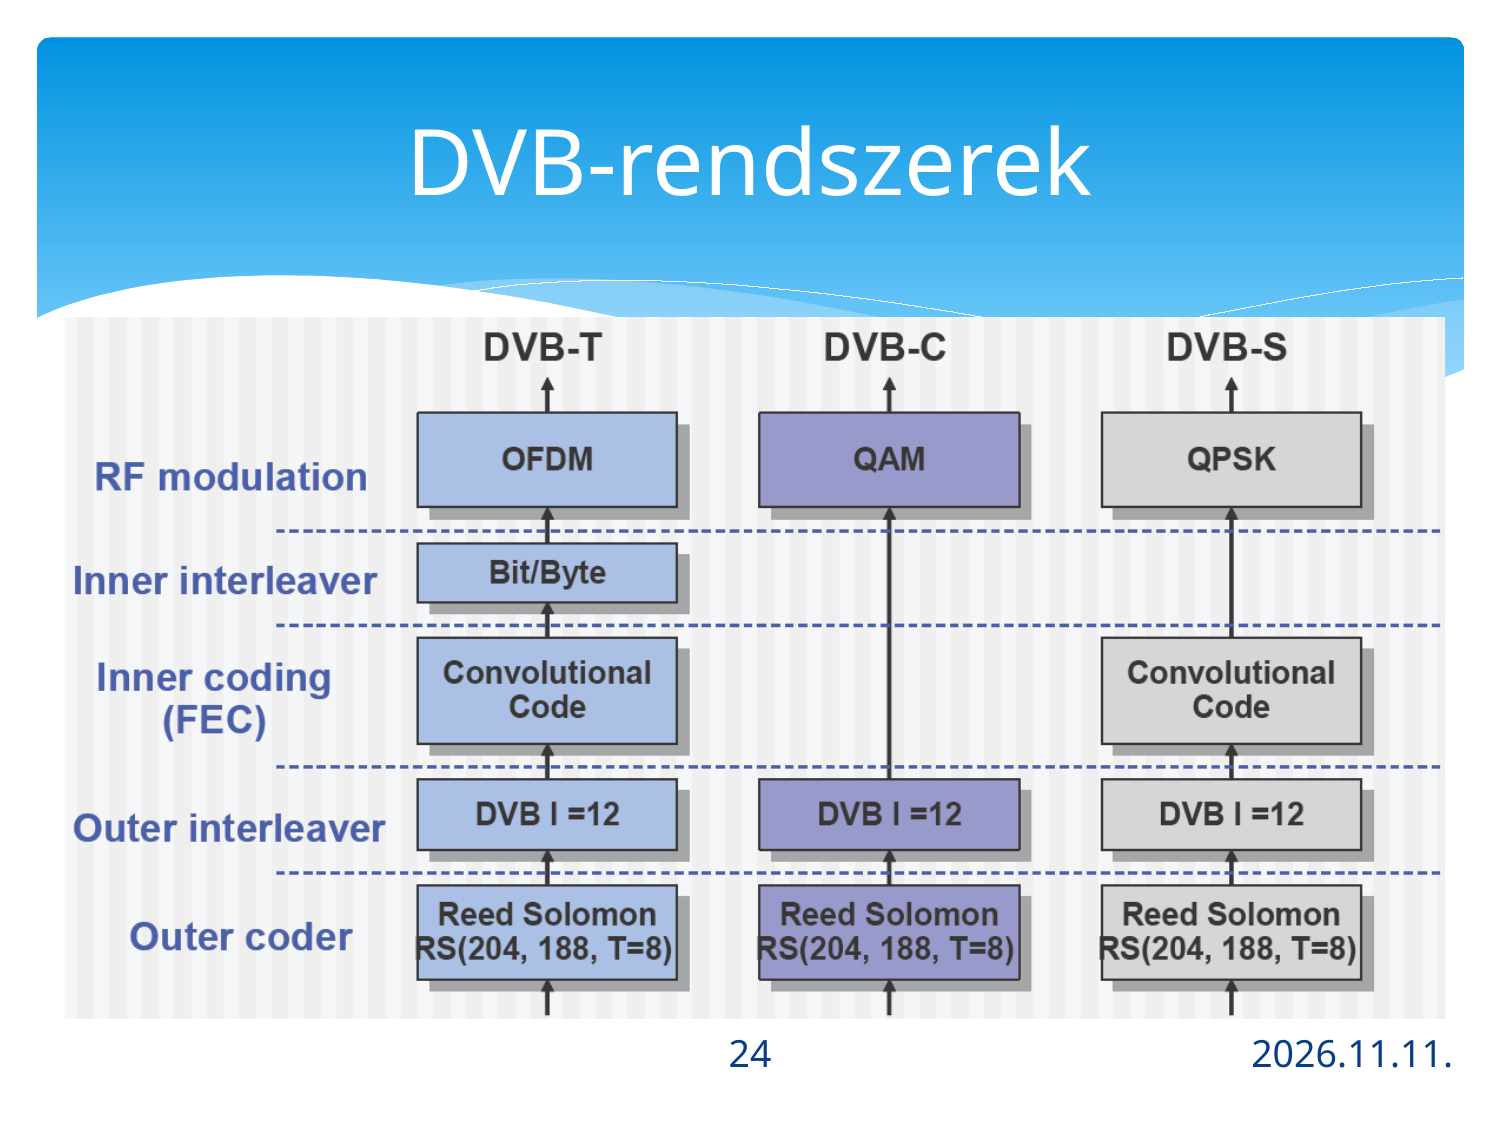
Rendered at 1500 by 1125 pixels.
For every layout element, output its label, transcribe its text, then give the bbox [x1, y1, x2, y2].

title DVB-rendszerek [75, 55, 1425, 261]
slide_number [847, 1025, 1469, 1086]
slide_number 24 [654, 1028, 846, 1086]
picture [64, 317, 1446, 1020]
